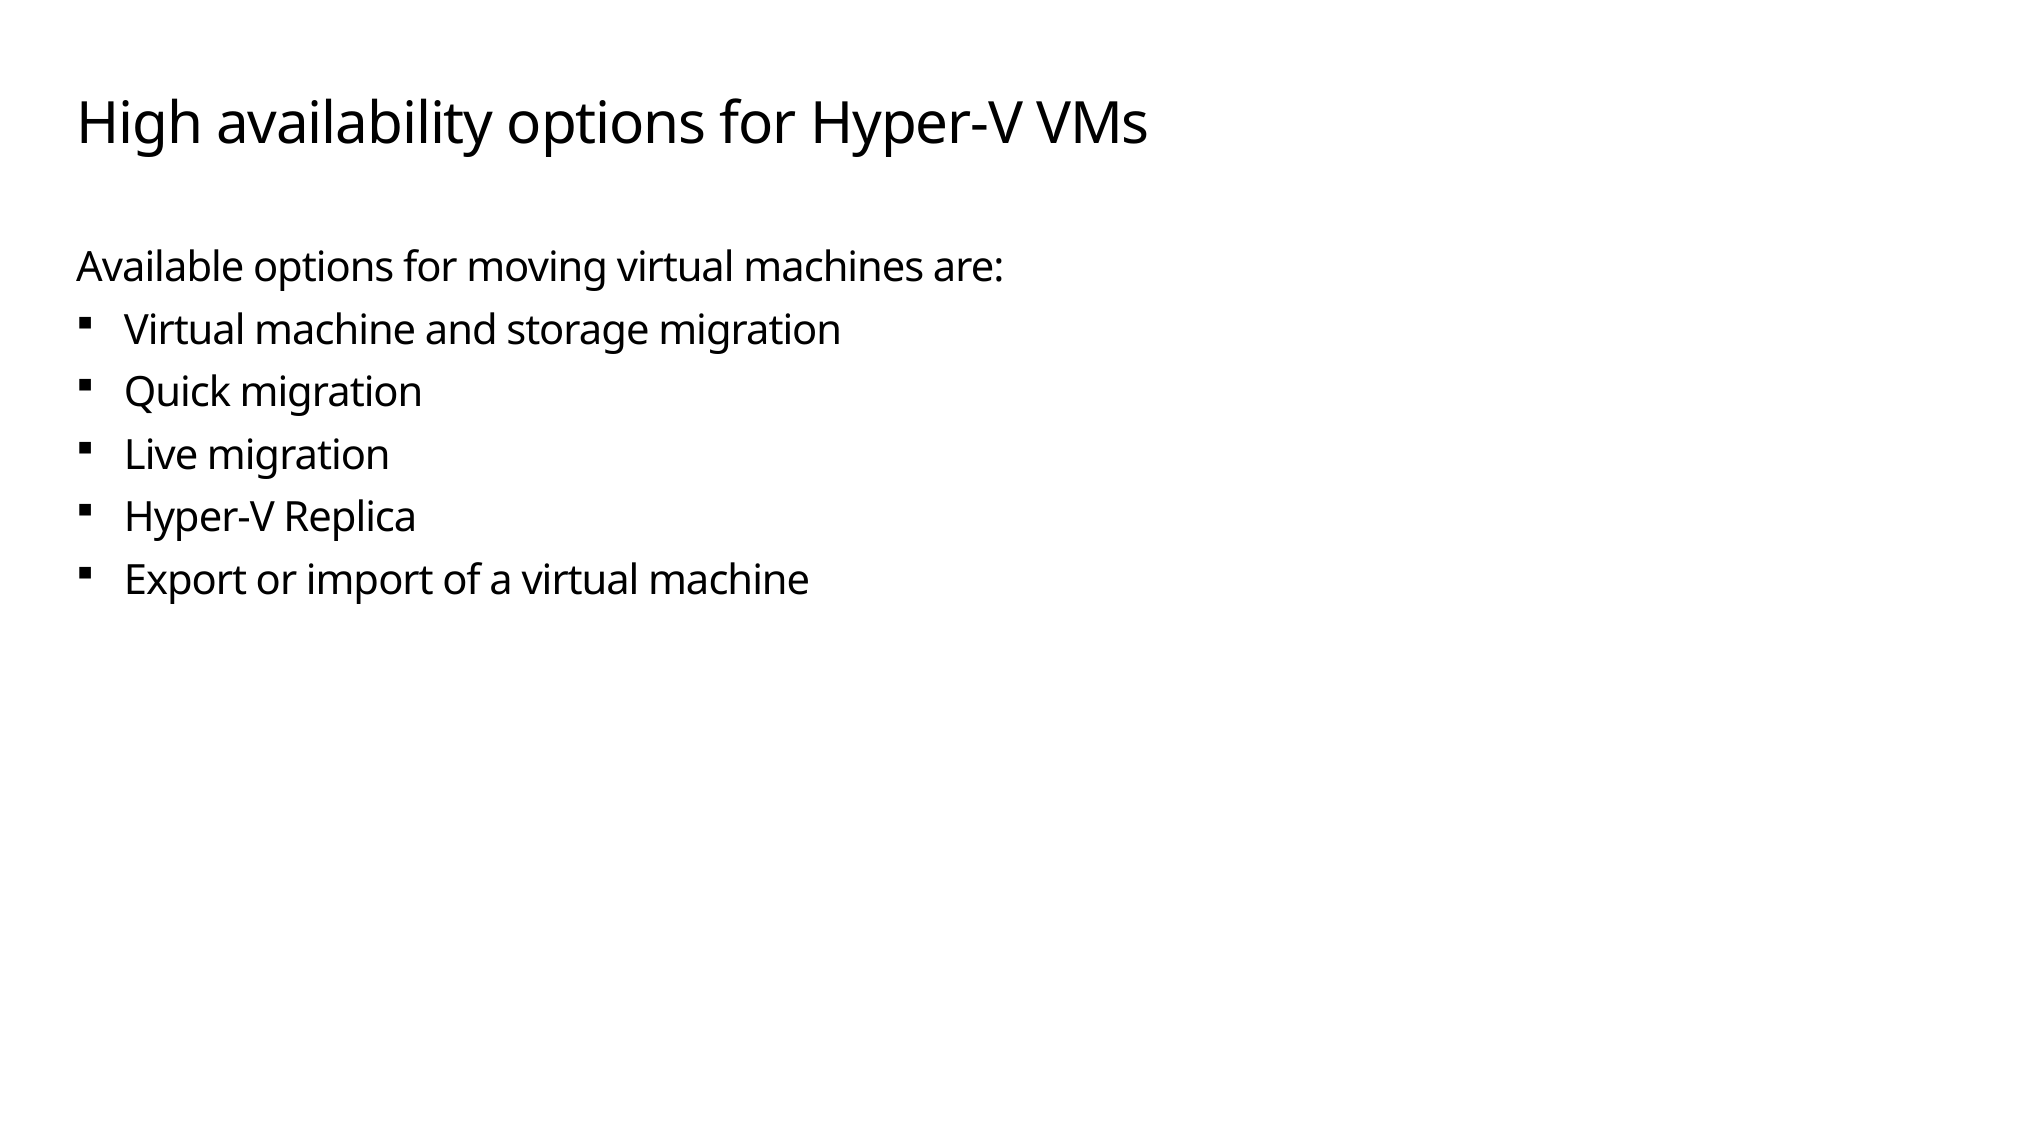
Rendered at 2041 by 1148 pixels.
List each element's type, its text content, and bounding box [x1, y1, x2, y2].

list Available options for moving virtual machines are: Virtual machine and storage migration Quick migration Live migration Hyper-V Replica Export or import of a virtual machine [76, 240, 1970, 1074]
title High availability options for Hyper-V VMs [76, 93, 1968, 161]
